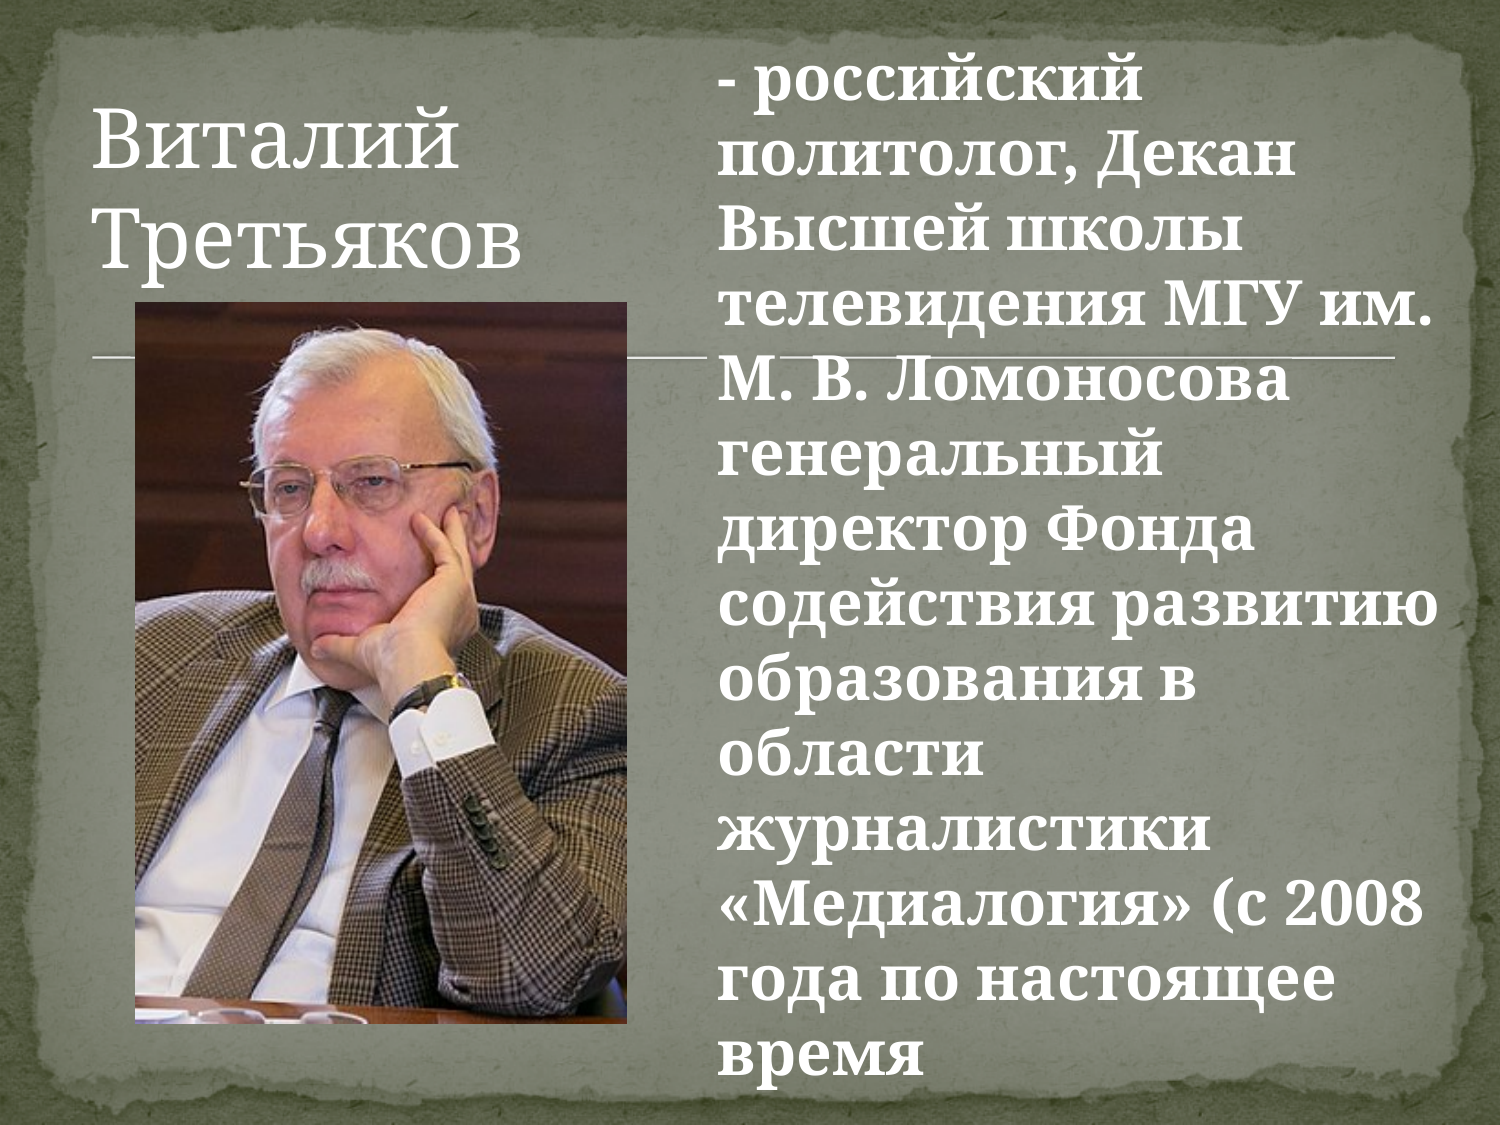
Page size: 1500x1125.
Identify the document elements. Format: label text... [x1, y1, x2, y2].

list - российский политолог, Декан Высшей школы телевидения МГУ им. М. В. Ломоносова генеральный директор Фонда содействия развитию образования в области журналистики «Медиалогия» (с 2008 года по настоящее время [702, 30, 1471, 1004]
list Виталий Третьяков [74, 77, 702, 1004]
picture [135, 302, 627, 1024]
